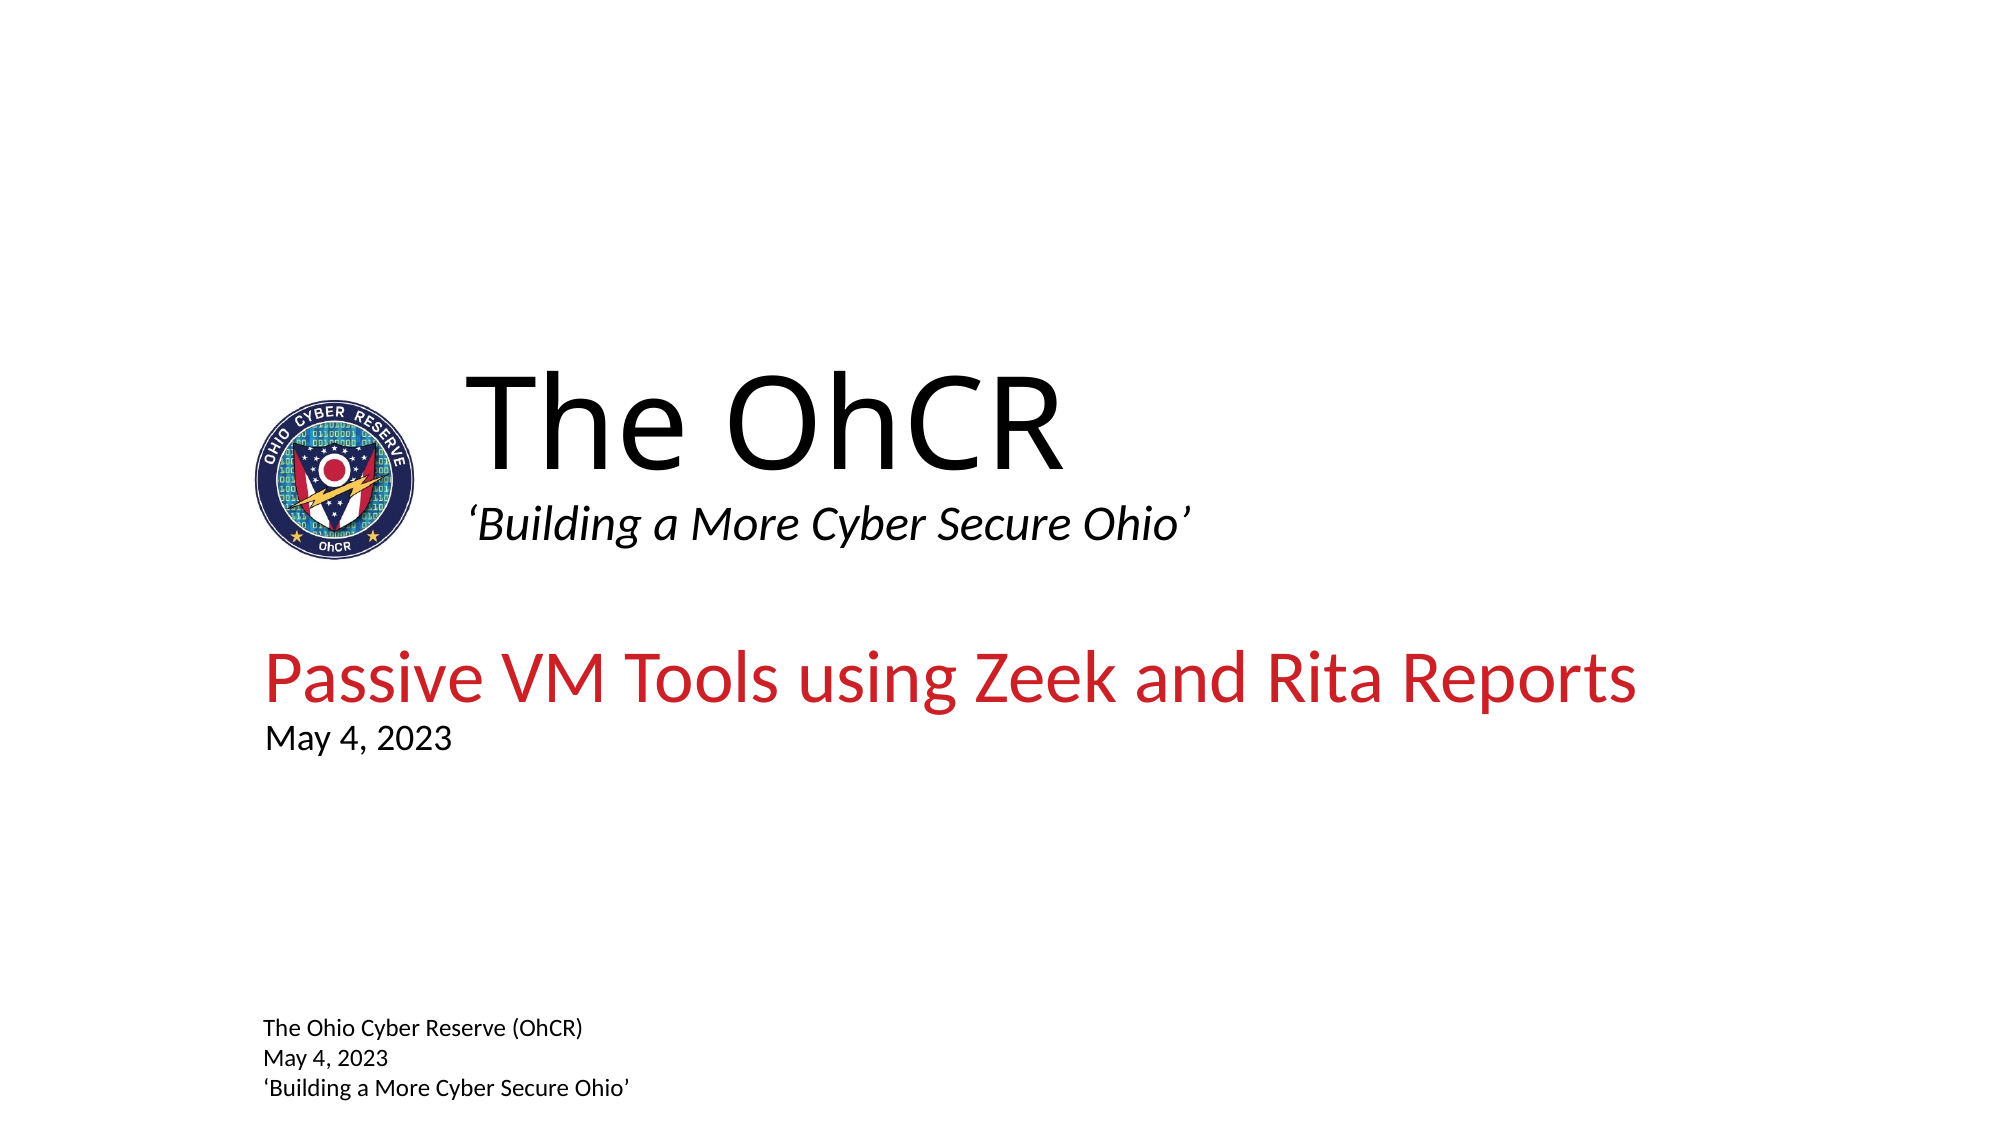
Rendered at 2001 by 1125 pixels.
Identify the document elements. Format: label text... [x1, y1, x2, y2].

text_box The Ohio Cyber Reserve (OhCR) May 4, 2023 ‘Building a More Cyber Secure Ohio’ [248, 1004, 648, 1109]
subtitle Passive VM Tools using Zeek and Rita Reports May 4, 2023 [249, 630, 1834, 907]
picture [249, 396, 420, 563]
title The OhCR ‘Building a More Cyber Secure Ohio’ [450, 202, 1750, 630]
